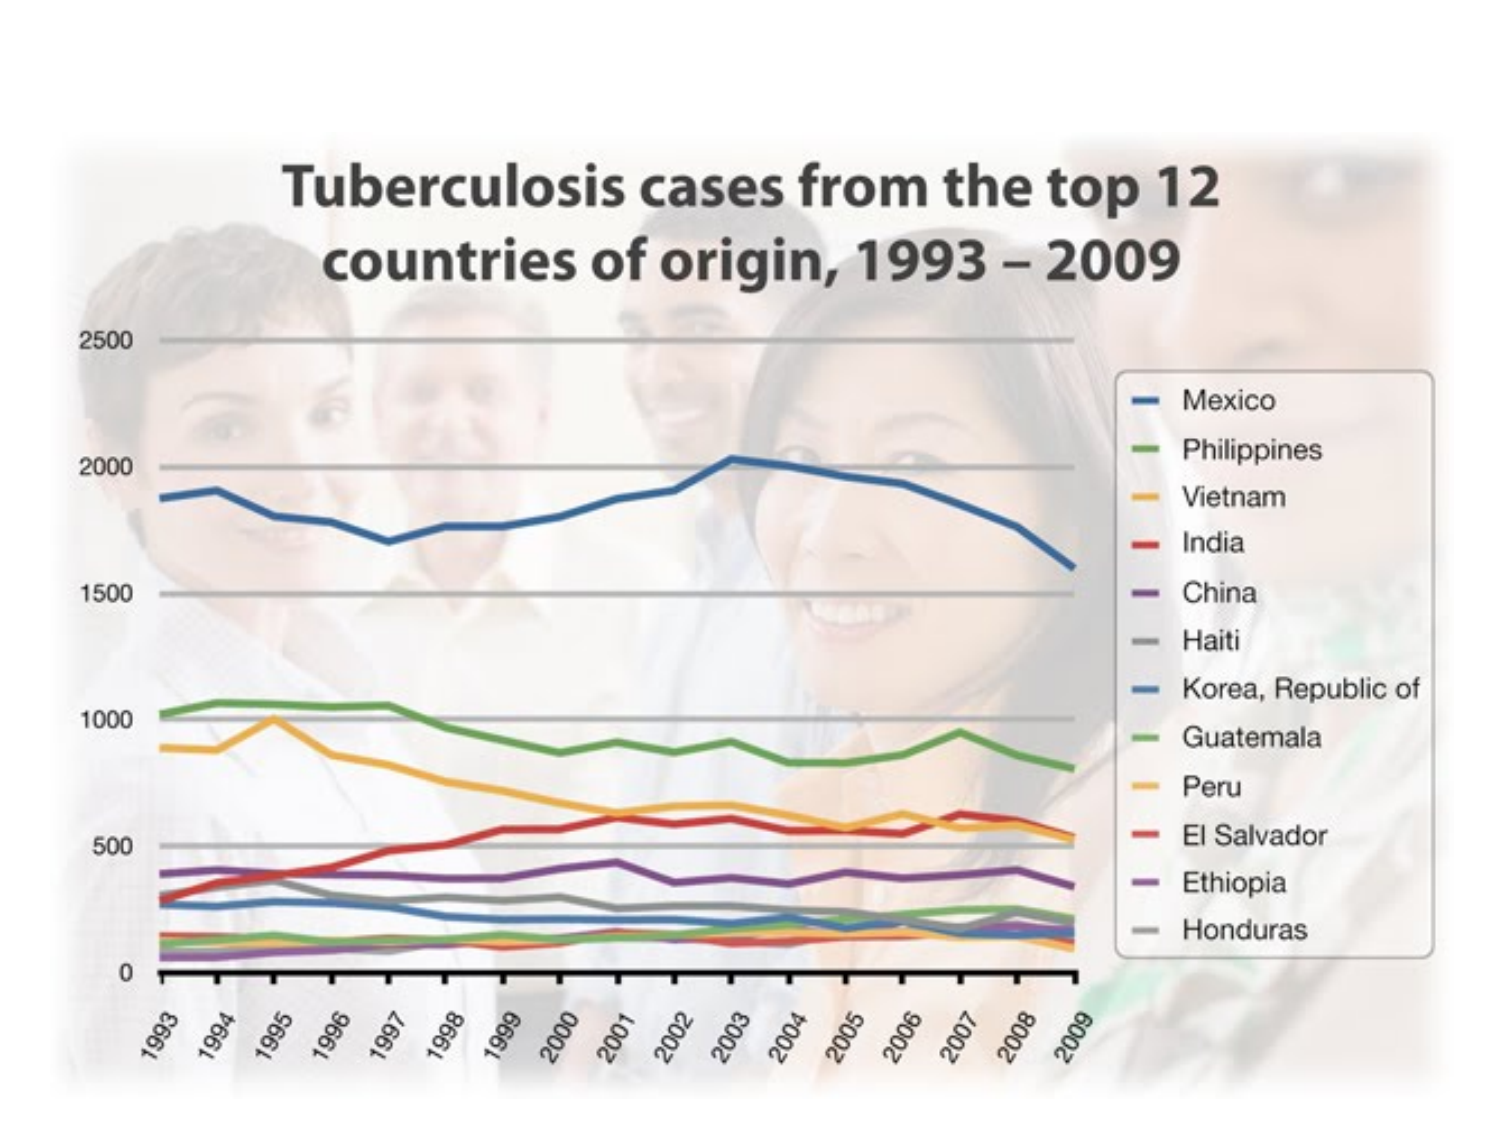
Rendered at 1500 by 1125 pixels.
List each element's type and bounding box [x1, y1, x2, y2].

picture [49, 132, 1454, 1099]
